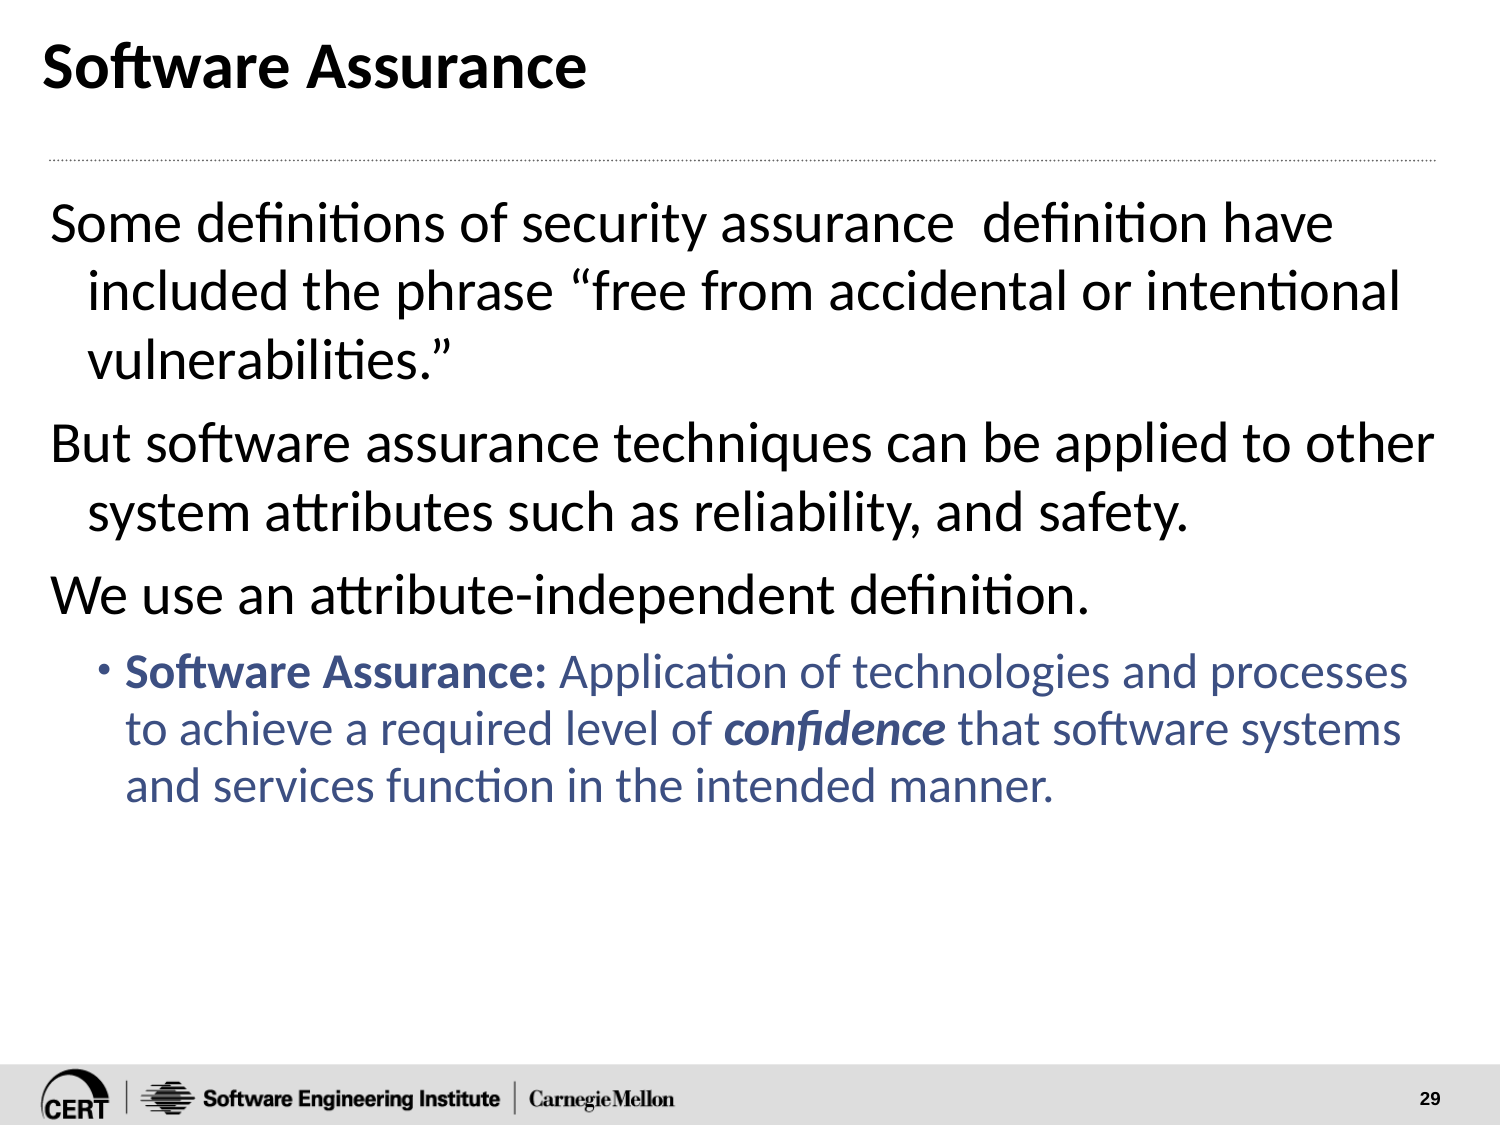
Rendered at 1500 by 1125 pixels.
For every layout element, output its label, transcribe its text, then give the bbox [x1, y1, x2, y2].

list Some definitions of security assurance definition have included the phrase “free from accidental or intentional vulnerabilities.” But software assurance techniques can be applied to other system attributes such as reliability, and safety. We use an attribute-independent definition. Software Assurance: Application of technologies and processes to achieve a required level of confidence that software systems and services function in the intended manner. [49, 187, 1438, 1001]
title Software Assurance [42, 37, 1434, 155]
picture [24, 1065, 688, 1125]
